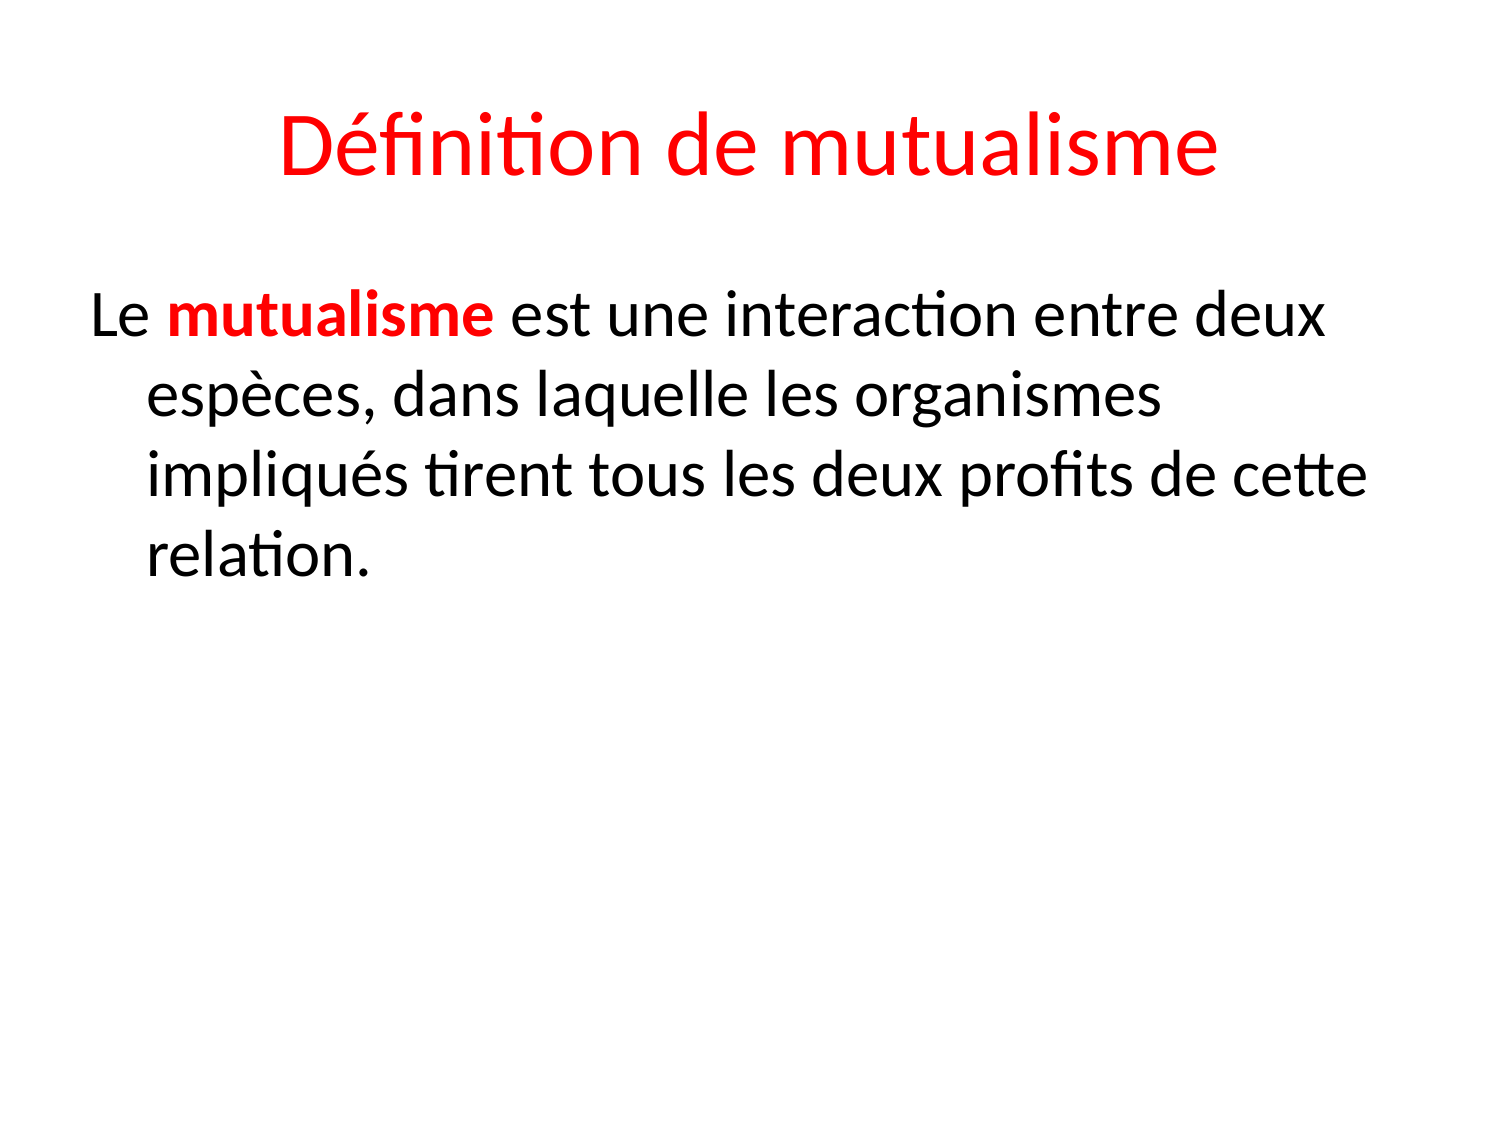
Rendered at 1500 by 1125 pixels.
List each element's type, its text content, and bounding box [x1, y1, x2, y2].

list Le mutualisme est une interaction entre deux espèces, dans laquelle les organismes impliqués tirent tous les deux profits de cette relation. [75, 262, 1425, 1005]
title Définition de mutualisme [75, 45, 1425, 233]
